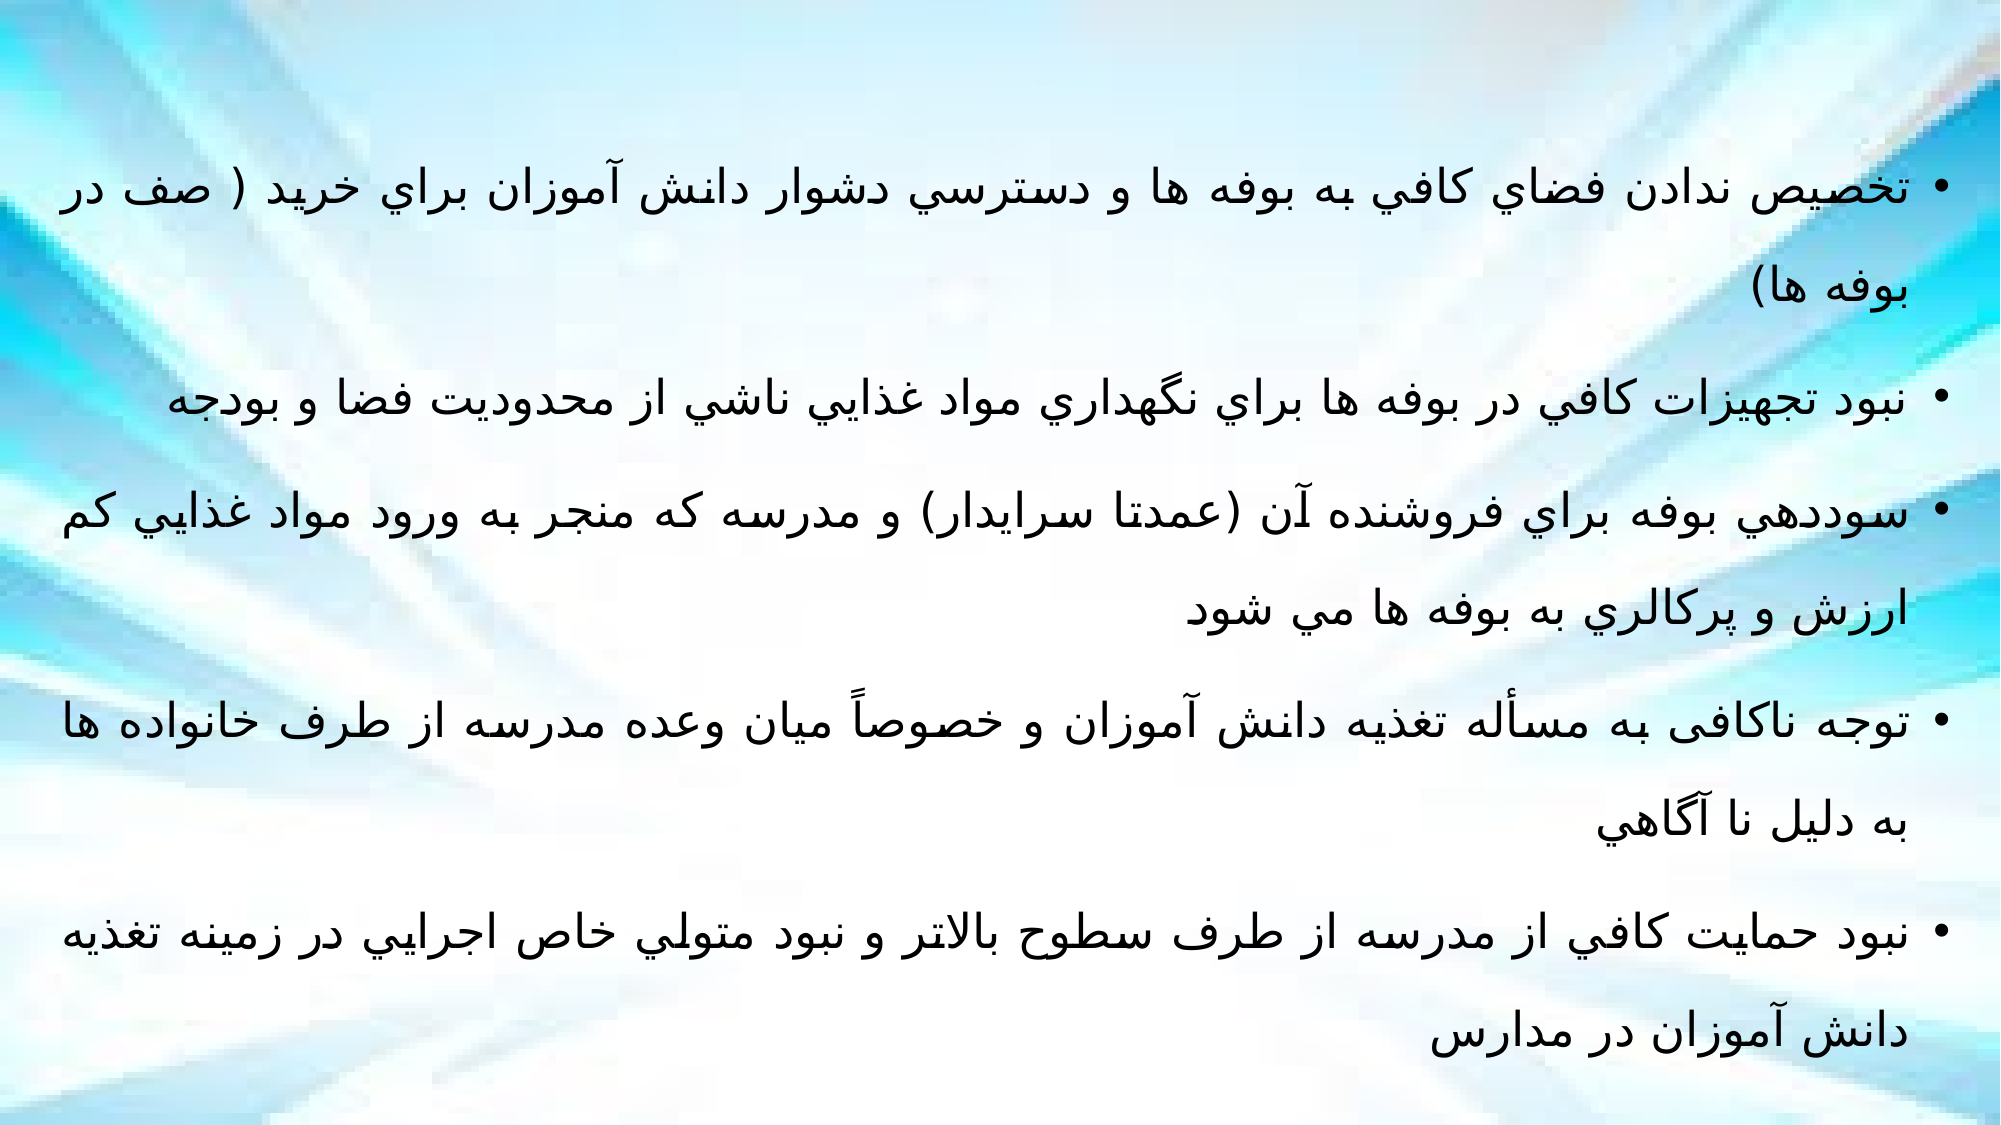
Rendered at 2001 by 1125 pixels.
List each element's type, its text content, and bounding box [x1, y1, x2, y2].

picture [0, 0, 2001, 1125]
list تخصيص ندادن فضاي كافي به بوفه ها و دسترسي دشوار دانش آموزان براي خريد ( صف در بوفه ها) نبود تجهيزات كافي در بوفه ها براي نگهداري مواد غذايي ناشي از محدوديت فضا و بودجه سوددهي بوفه براي فروشنده آن (عمدتا سرايدار) و مدرسه كه منجر به ورود مواد غذايي كم ارزش و پركالري به بوفه ها مي شود توجه ناکافی به مسأله تغذيه دانش آموزان و خصوصاً ميان وعده مدرسه از طرف خانواده ها به دليل نا آگاهي نبود حمايت كافي از مدرسه از طرف سطوح بالاتر و نبود متولي خاص اجرايي در زمينه تغذيه دانش آموزان در مدارس [44, 107, 1961, 1065]
